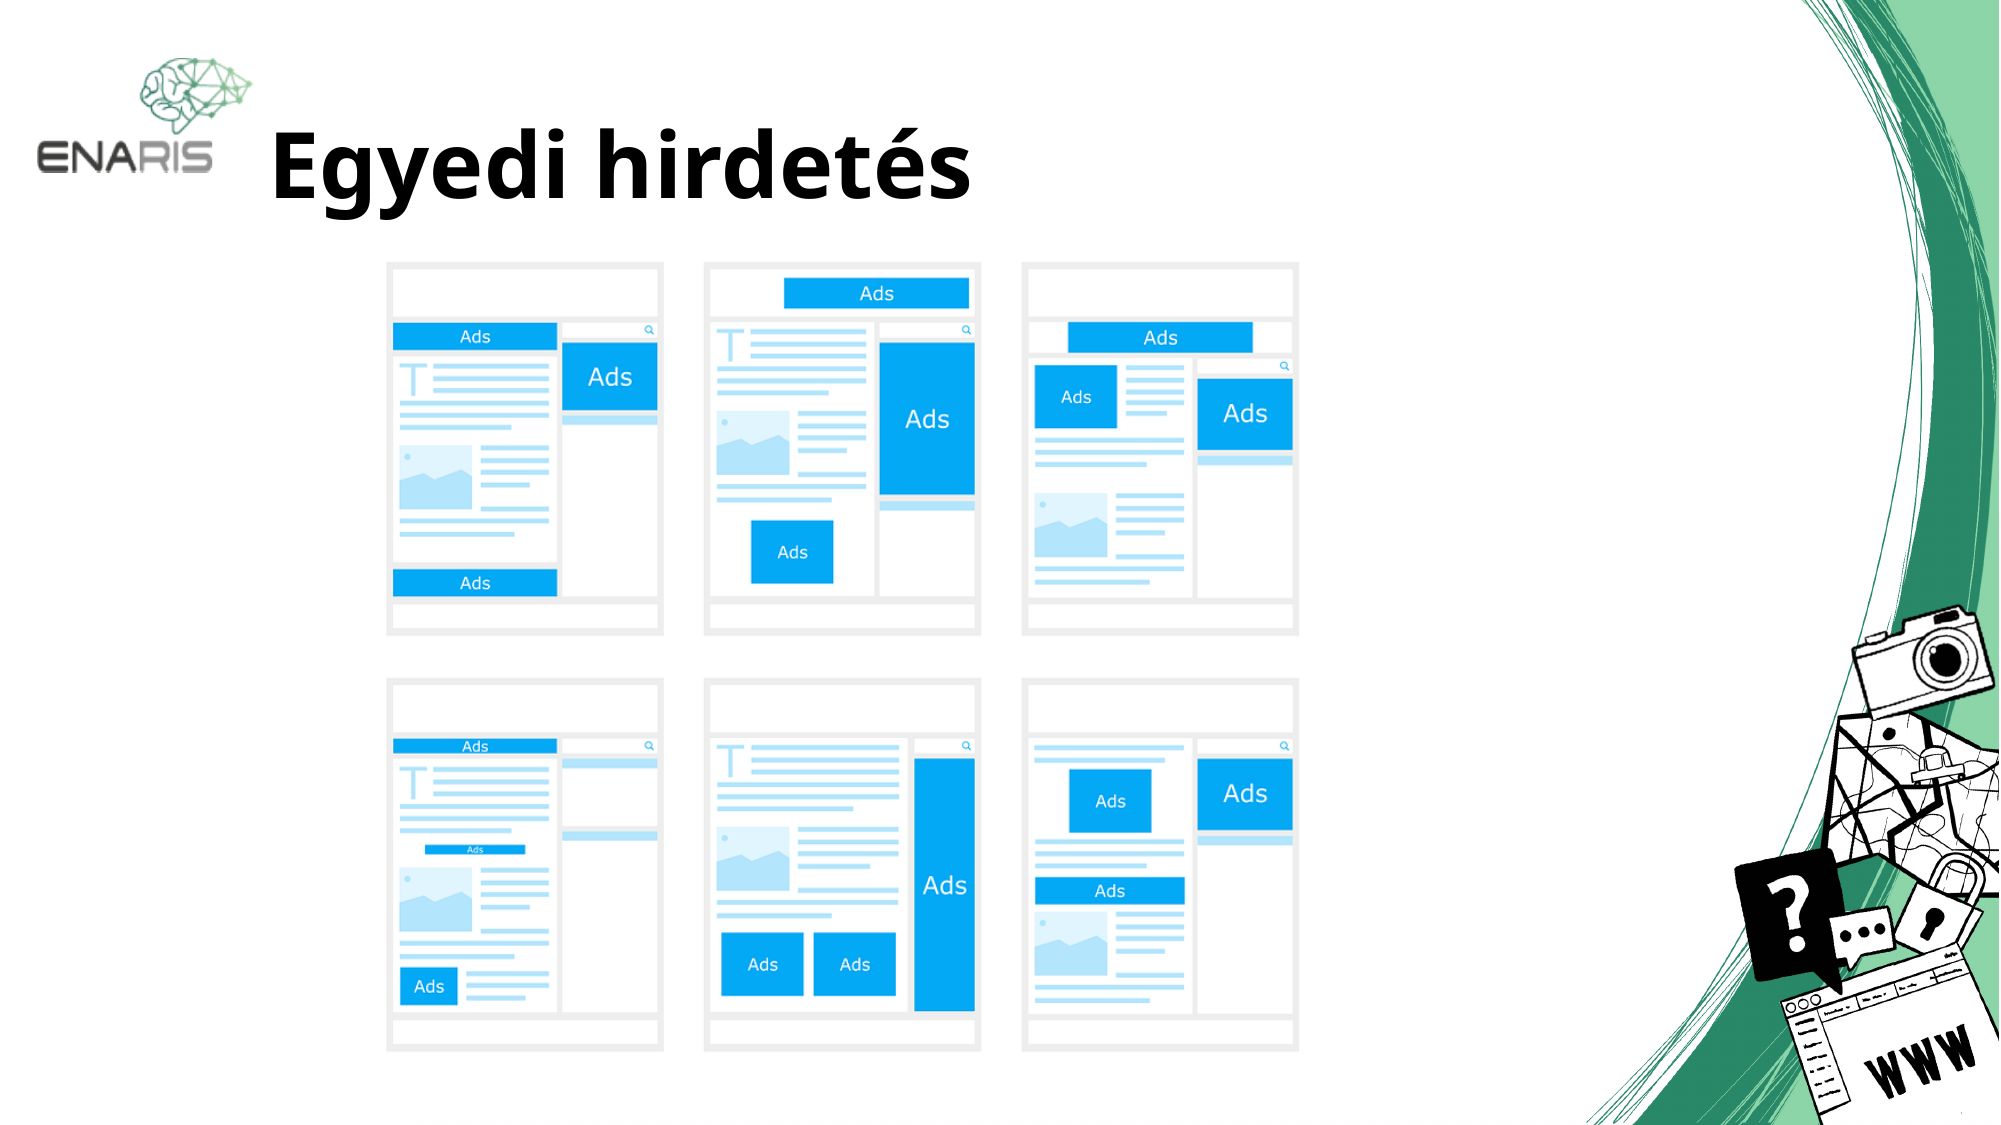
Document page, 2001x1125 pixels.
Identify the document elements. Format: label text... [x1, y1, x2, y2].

title Egyedi hirdetés [253, 59, 1863, 278]
picture [368, 0, 1999, 1125]
picture [37, 58, 254, 173]
